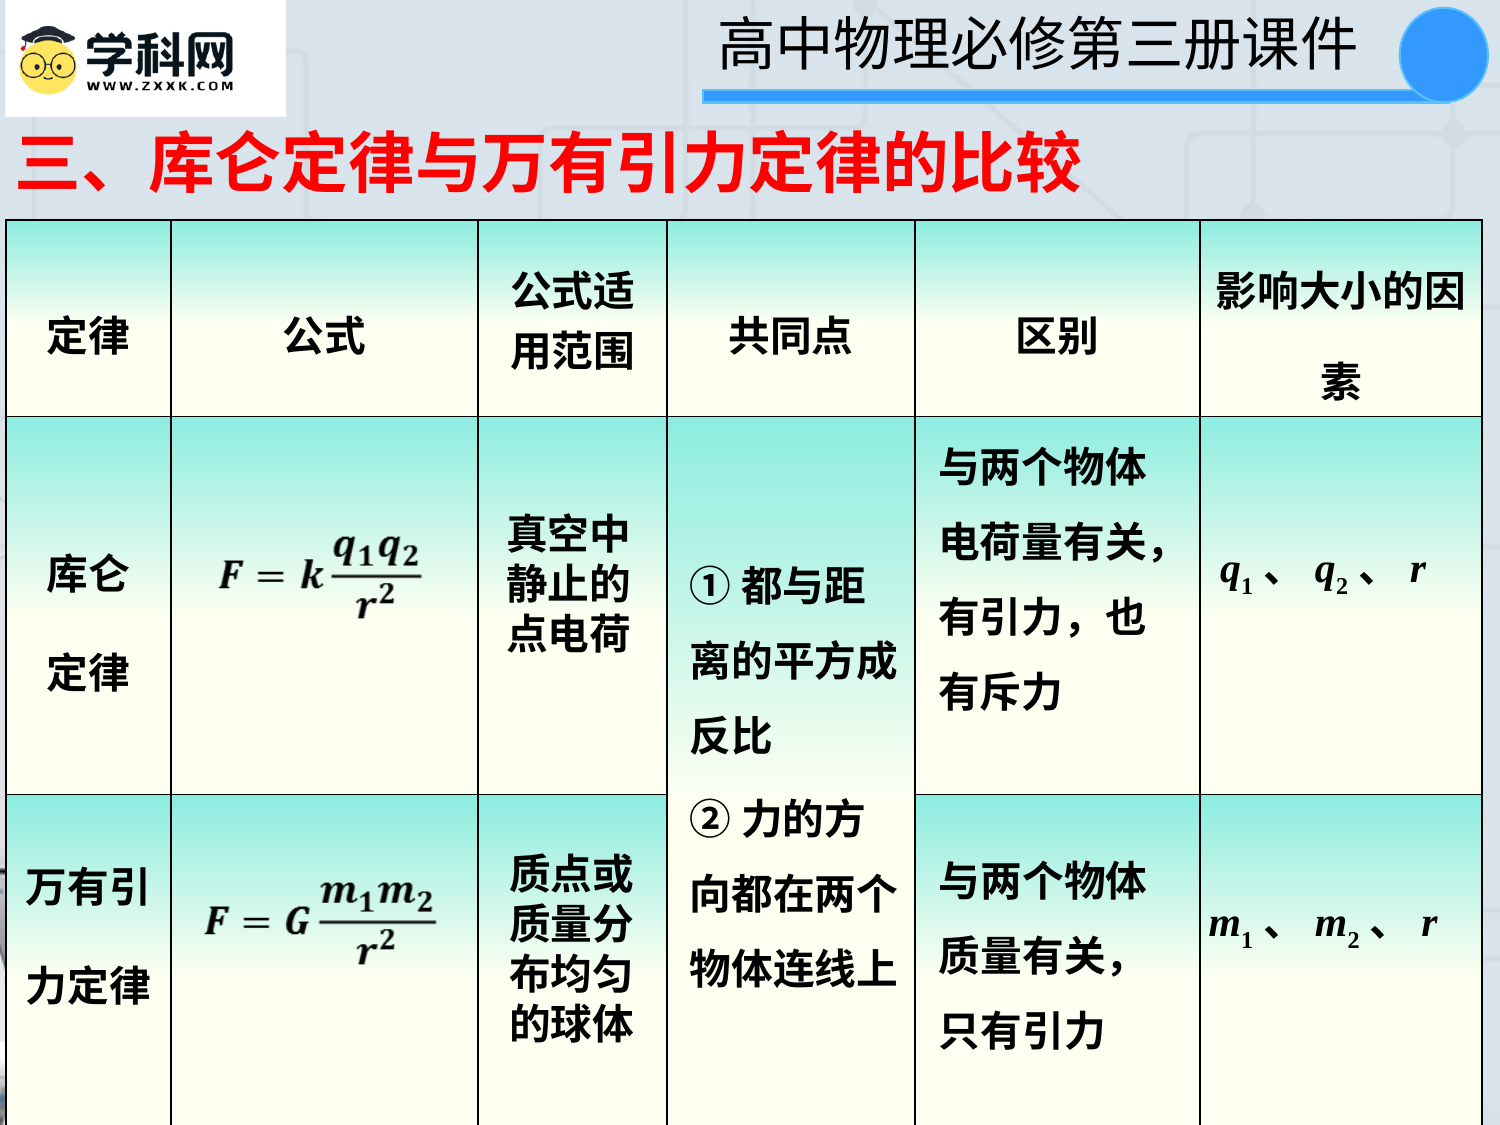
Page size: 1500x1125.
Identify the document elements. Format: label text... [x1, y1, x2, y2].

text_box 质点或质量分布均匀的球体 [483, 840, 661, 1055]
text_box 三、库仑定律与万有引力定律的比较 [0, 113, 1129, 209]
table_header 区别 [916, 221, 1199, 416]
table_cell [916, 417, 1199, 794]
table_header 公式适用范围 [479, 221, 666, 416]
table_cell [172, 795, 477, 1125]
text_box [194, 479, 446, 626]
text_box 真空中静止的点电荷 [480, 500, 658, 666]
table_cell [479, 417, 666, 794]
table_cell [1201, 795, 1481, 1125]
table_header 公式 [172, 221, 477, 416]
text_box [181, 869, 459, 972]
table_header 共同点 [668, 221, 914, 416]
table_header 影响大小的因素 [1201, 221, 1481, 416]
text_box q1、q2、r [1205, 503, 1441, 607]
table_cell [916, 795, 1199, 1125]
text_box ①都与距离的平方成反比 ②力的方向都在两个物体连线上 [674, 527, 916, 1001]
text_box 与两个物体电荷量有关，有引力，也有斥力 [923, 408, 1200, 724]
text_box m1、m2、r [1193, 857, 1453, 961]
table_cell [172, 417, 477, 794]
table_cell [668, 417, 914, 1125]
table_header 定律 [7, 221, 170, 416]
table_cell 库仑 定律 [7, 417, 170, 794]
table_cell 万有引 力定律 [7, 795, 170, 1125]
table_cell [479, 795, 666, 1125]
text_box 与两个物体质量有关，只有引力 [924, 822, 1192, 1063]
table_cell [1201, 417, 1481, 794]
picture [0, 0, 1500, 1125]
